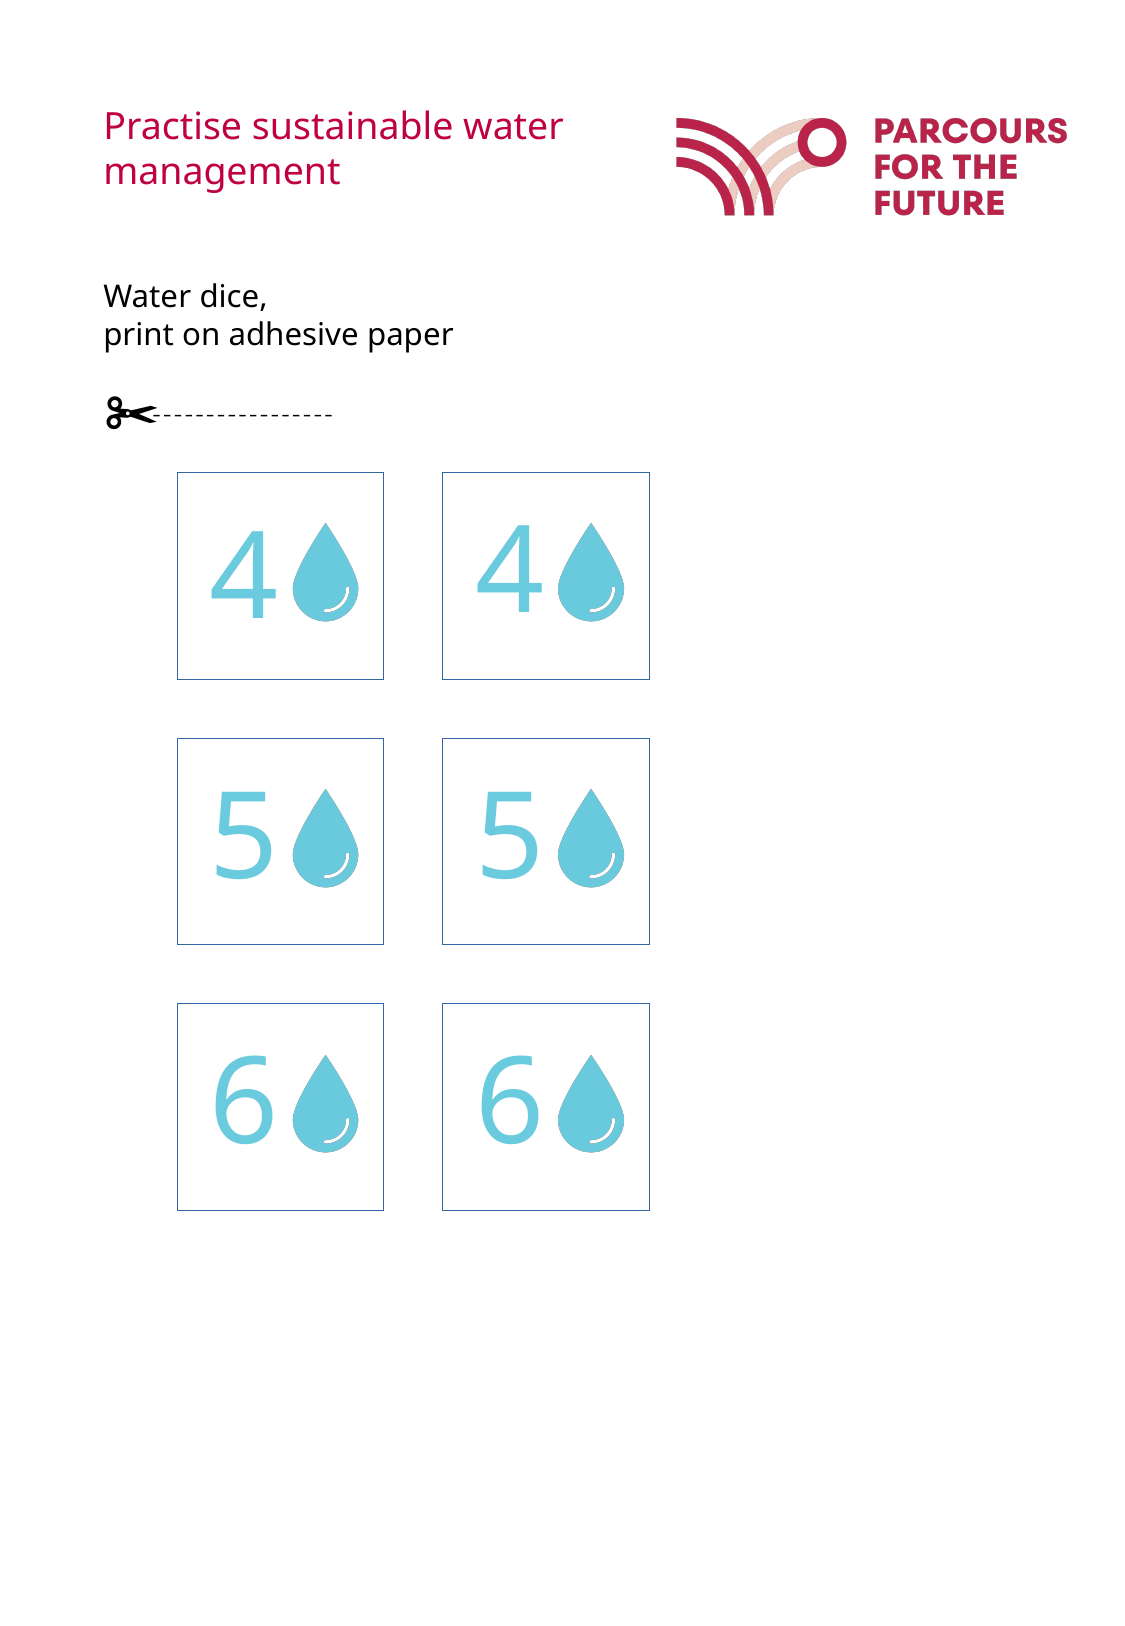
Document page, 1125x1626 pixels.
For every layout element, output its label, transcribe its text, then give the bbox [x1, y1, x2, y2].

picture [272, 519, 378, 625]
picture [538, 785, 644, 891]
picture [620, 64, 1123, 270]
text_box [442, 1003, 650, 1211]
text_box 5 [194, 750, 296, 910]
text_box 4 [194, 490, 296, 650]
picture [272, 785, 378, 891]
text_box Water dice, print on adhesive paper [88, 269, 731, 359]
picture [538, 1051, 644, 1156]
picture [538, 519, 644, 625]
text_box Practise sustainable water management [88, 94, 620, 231]
text_box [177, 738, 384, 945]
picture [272, 1051, 378, 1156]
text_box 5 [460, 750, 561, 910]
text_box [442, 738, 650, 945]
picture [89, 373, 170, 454]
text_box [177, 1003, 384, 1211]
text_box 6 [194, 1015, 296, 1176]
text_box 4 [460, 484, 561, 644]
text_box 6 [460, 1015, 561, 1176]
text_box [442, 472, 650, 680]
text_box [177, 472, 384, 680]
